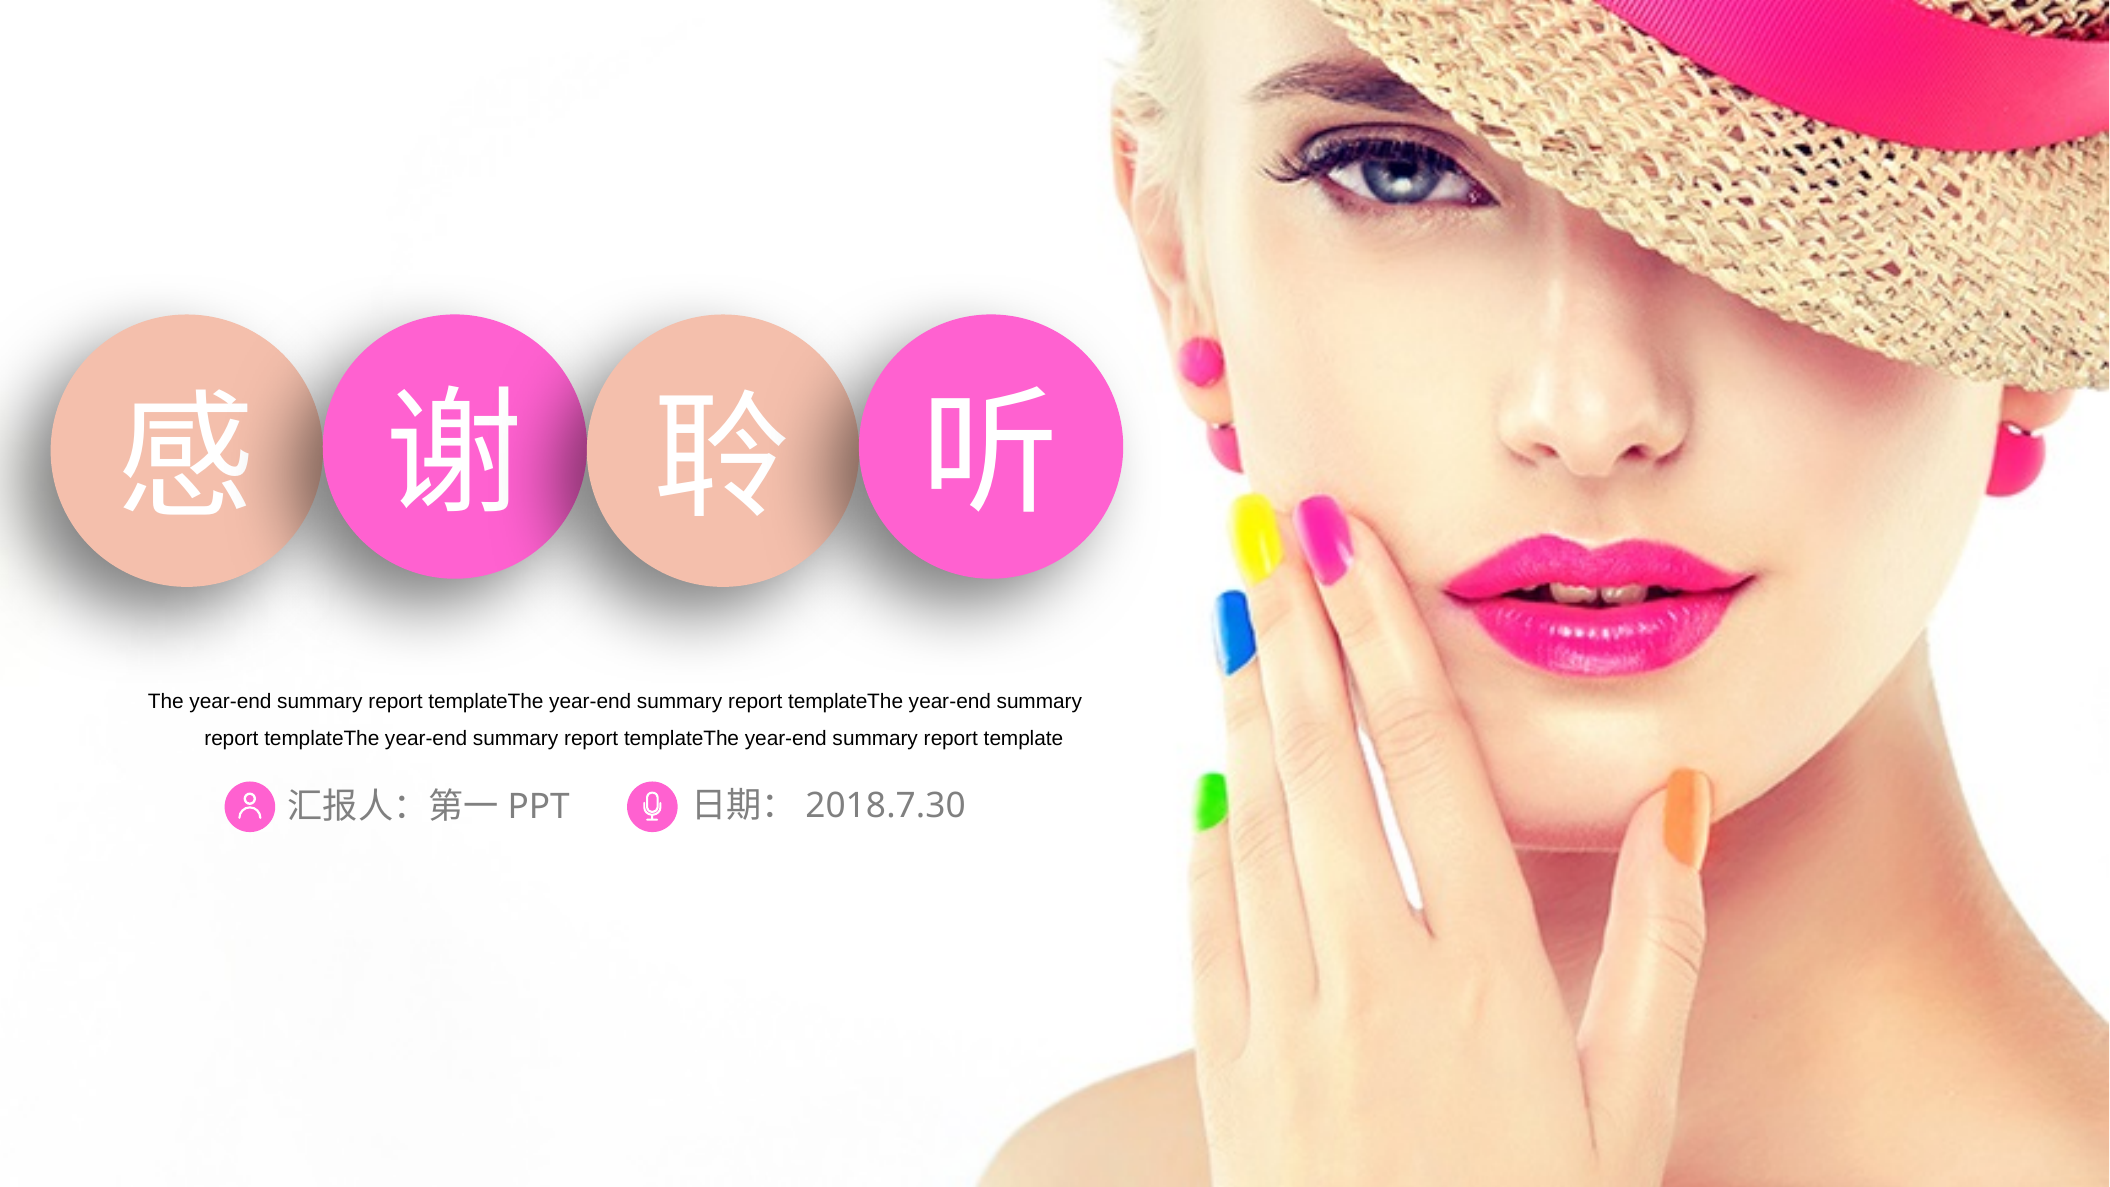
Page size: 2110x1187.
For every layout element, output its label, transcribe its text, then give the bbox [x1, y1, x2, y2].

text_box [50, 314, 324, 587]
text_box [322, 314, 586, 579]
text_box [858, 314, 1124, 579]
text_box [224, 781, 276, 833]
text_box 日期：2018.7.30 [676, 774, 981, 832]
text_box [0, 0, 2110, 1187]
text_box The year-end summary report templateThe year-end summary report templateThe year-end summary report templateThe year-end summary report templateThe year-end summary report template [97, 664, 1132, 761]
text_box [586, 314, 860, 587]
text_box 汇报人：第一PPT [272, 776, 585, 834]
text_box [627, 781, 678, 833]
